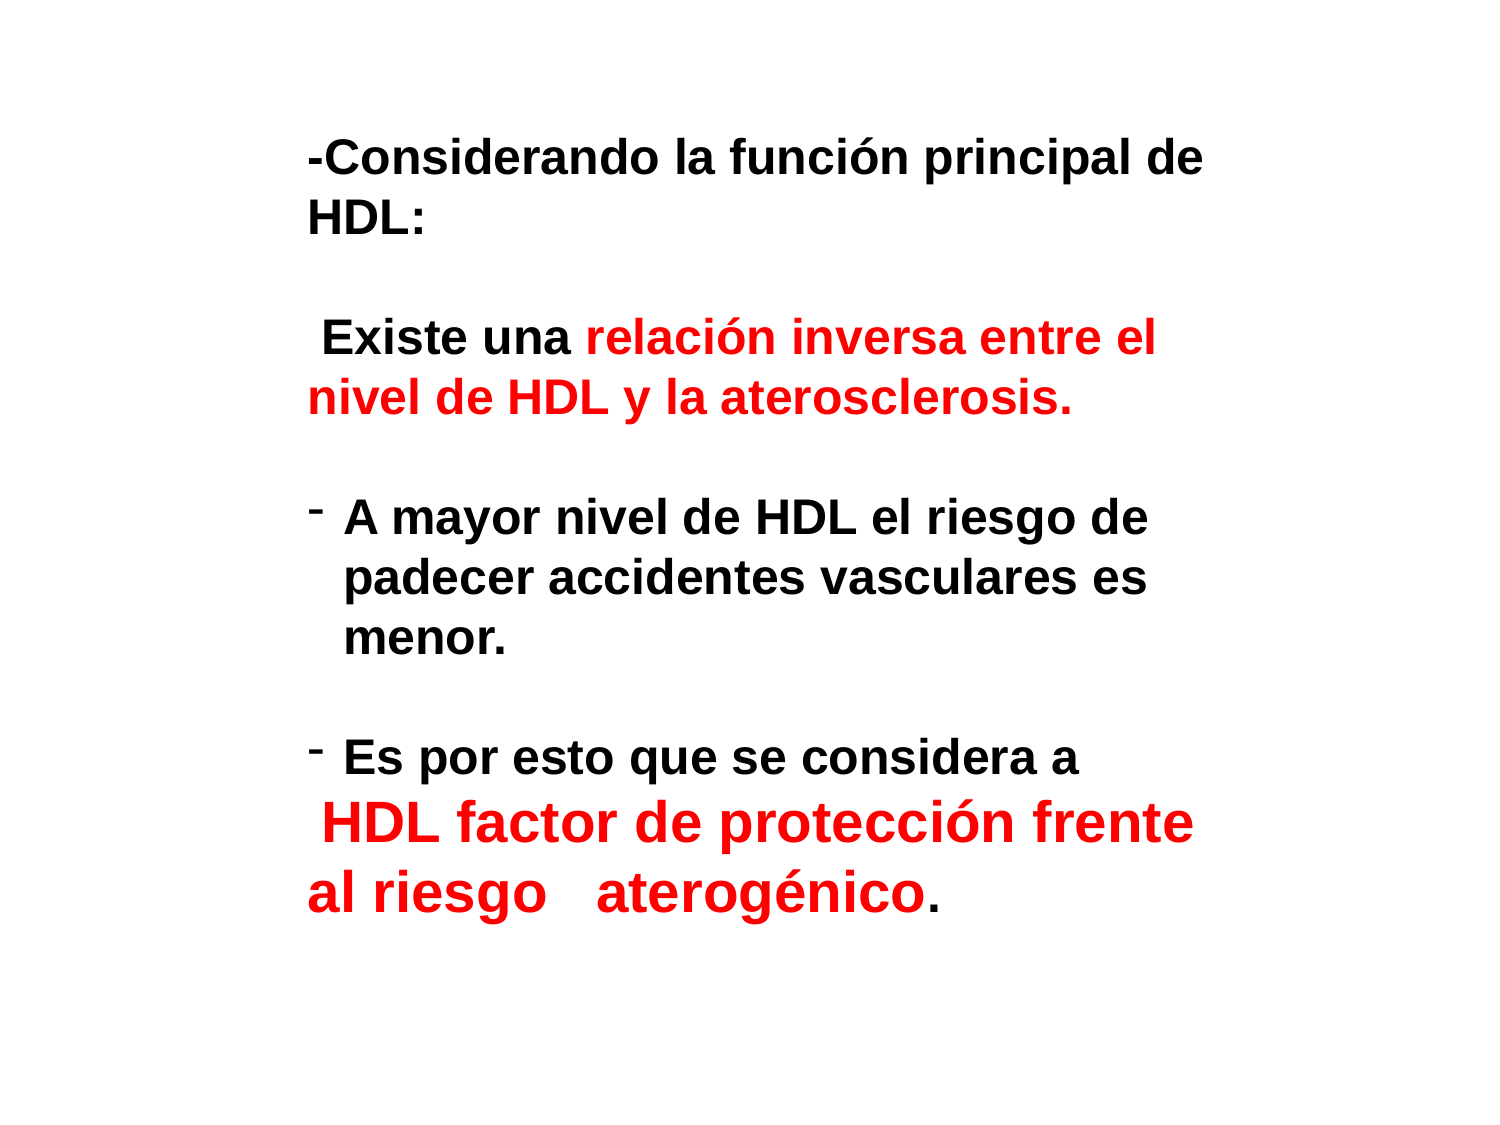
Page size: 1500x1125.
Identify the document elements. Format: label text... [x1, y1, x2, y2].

text_box -Considerando la función principal de HDL: Existe una relación inversa entre el nivel de HDL y la aterosclerosis. A mayor nivel de HDL el riesgo de padecer accidentes vasculares es menor. Es por esto que se considera a HDL factor de protección frente al riesgo aterogénico. [292, 117, 1243, 932]
